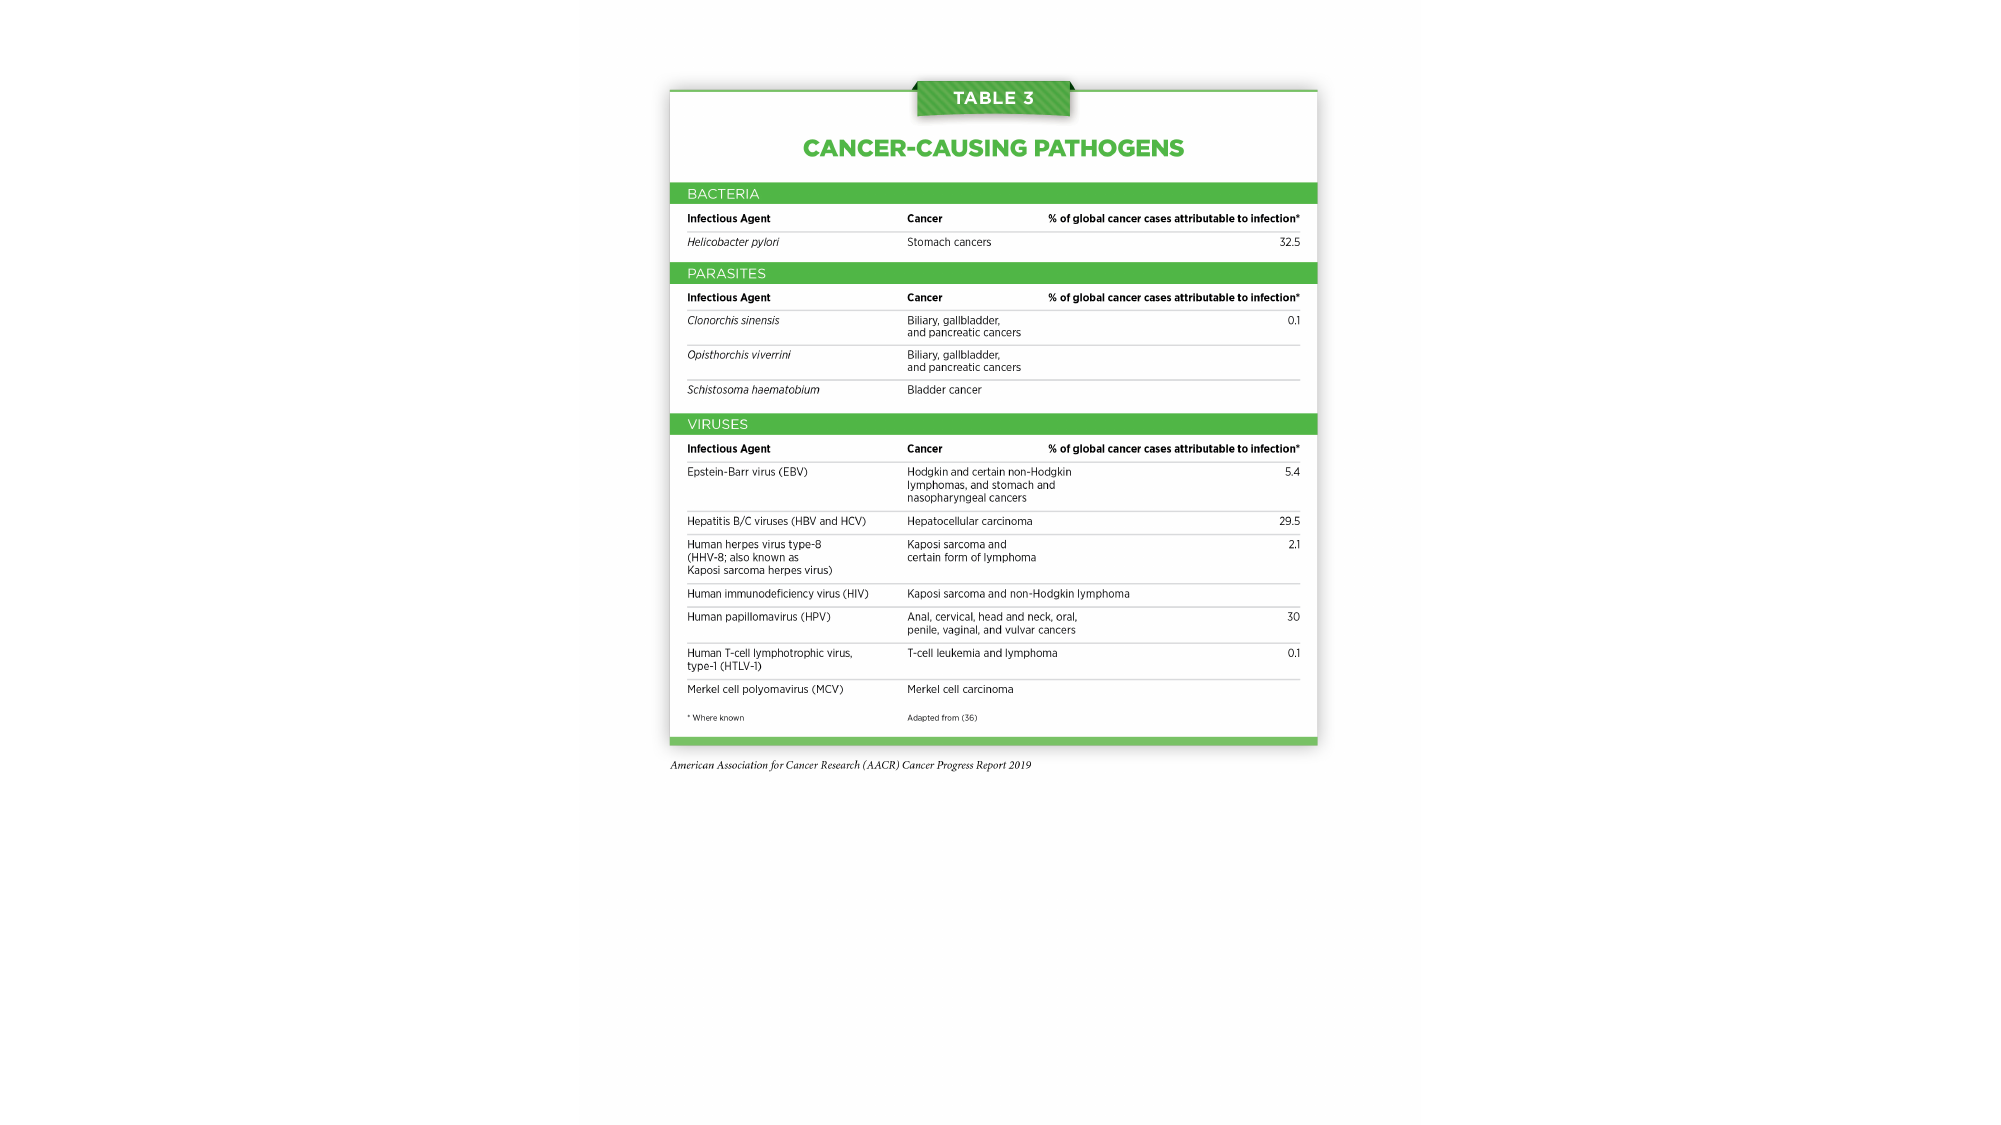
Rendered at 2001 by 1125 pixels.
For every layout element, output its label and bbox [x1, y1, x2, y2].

picture [579, 0, 1421, 1125]
